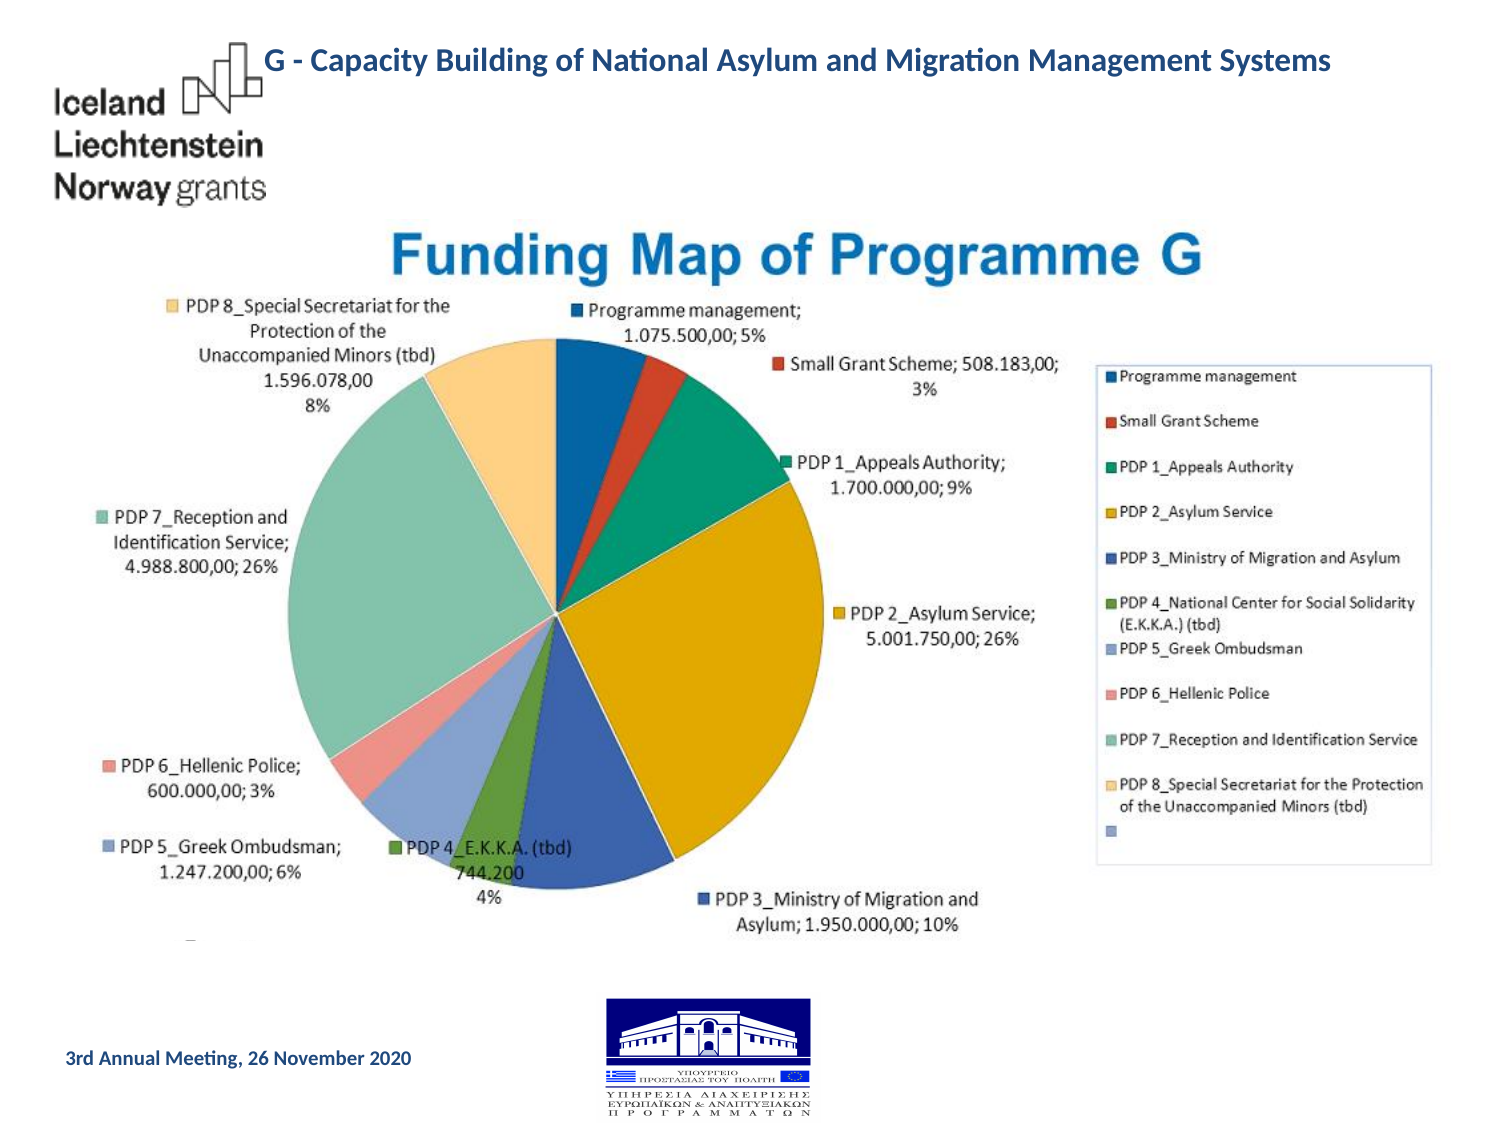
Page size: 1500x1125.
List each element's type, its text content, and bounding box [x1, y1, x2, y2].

text_box G - Capacity Building of National Asylum and Migration Management Systems [269, 53, 1495, 184]
picture [52, 42, 266, 209]
text_box 3rd Annual Meeting, 26 November 2020 [41, 1037, 432, 1078]
picture [88, 219, 1451, 941]
picture [596, 992, 822, 1123]
